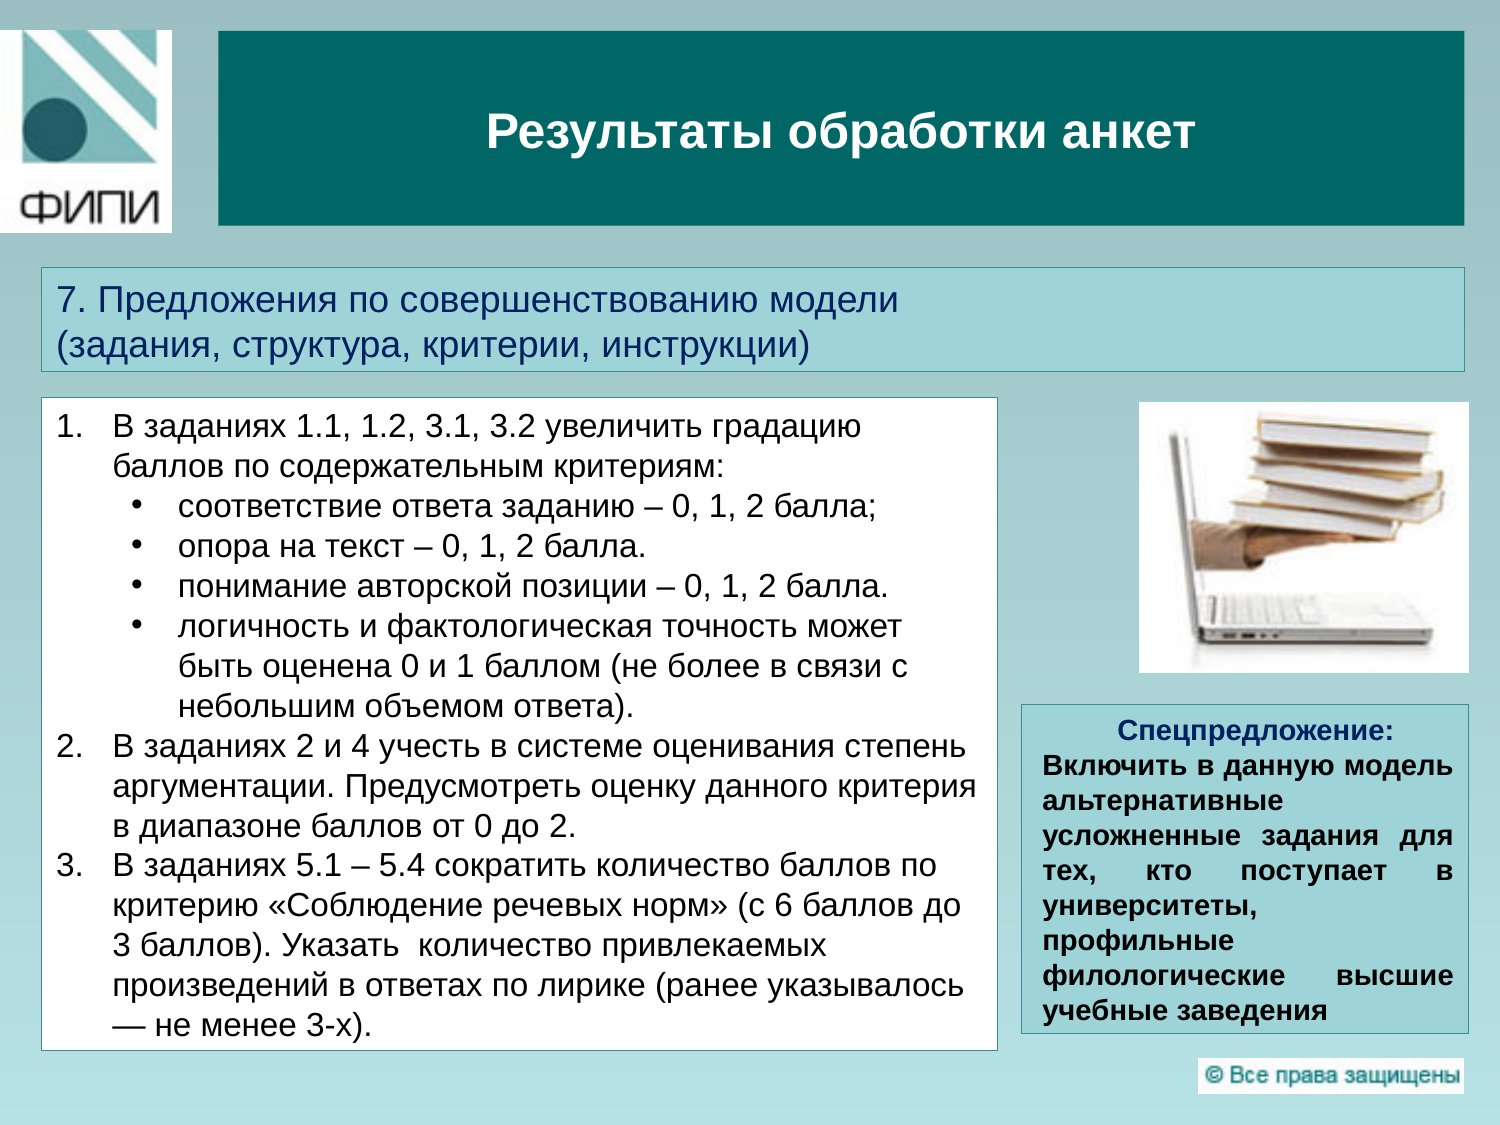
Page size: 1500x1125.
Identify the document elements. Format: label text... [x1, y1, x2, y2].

picture [0, 30, 172, 233]
picture [1198, 1058, 1464, 1094]
text_box Результаты обработки анкет [218, 30, 1465, 226]
text_box 7. Предложения по совершенствованию модели (задания, структура, критерии, инструкции) [41, 267, 1465, 372]
text_box Спецпредложение: Включить в данную модель альтернативные усложненные задания для тех, кто поступает в университеты, профильные филологические высшие учебные заведения [1021, 704, 1469, 1034]
text_box В заданиях 1.1, 1.2, 3.1, 3.2 увеличить градацию баллов по содержательным критериям: соответствие ответа заданию – 0, 1, 2 балла; опора на текст – 0, 1, 2 балла. понимание авторской позиции – 0, 1, 2 балла. логичность и фактологическая точность может быть оценена 0 и 1 баллом (не более в связи с небольшим объемом ответа). В заданиях 2 и 4 учесть в системе оценивания степень аргументации. Предусмотреть оценку данного критерия в диапазоне баллов от 0 до 2. В заданиях 5.1 – 5.4 сократить количество баллов по критерию «Соблюдение речевых норм» (с 6 баллов до 3 баллов). Указать количество привлекаемых произведений в ответах по лирике (ранее указывалось — не менее 3-х). [41, 397, 998, 1051]
picture [1139, 402, 1470, 673]
